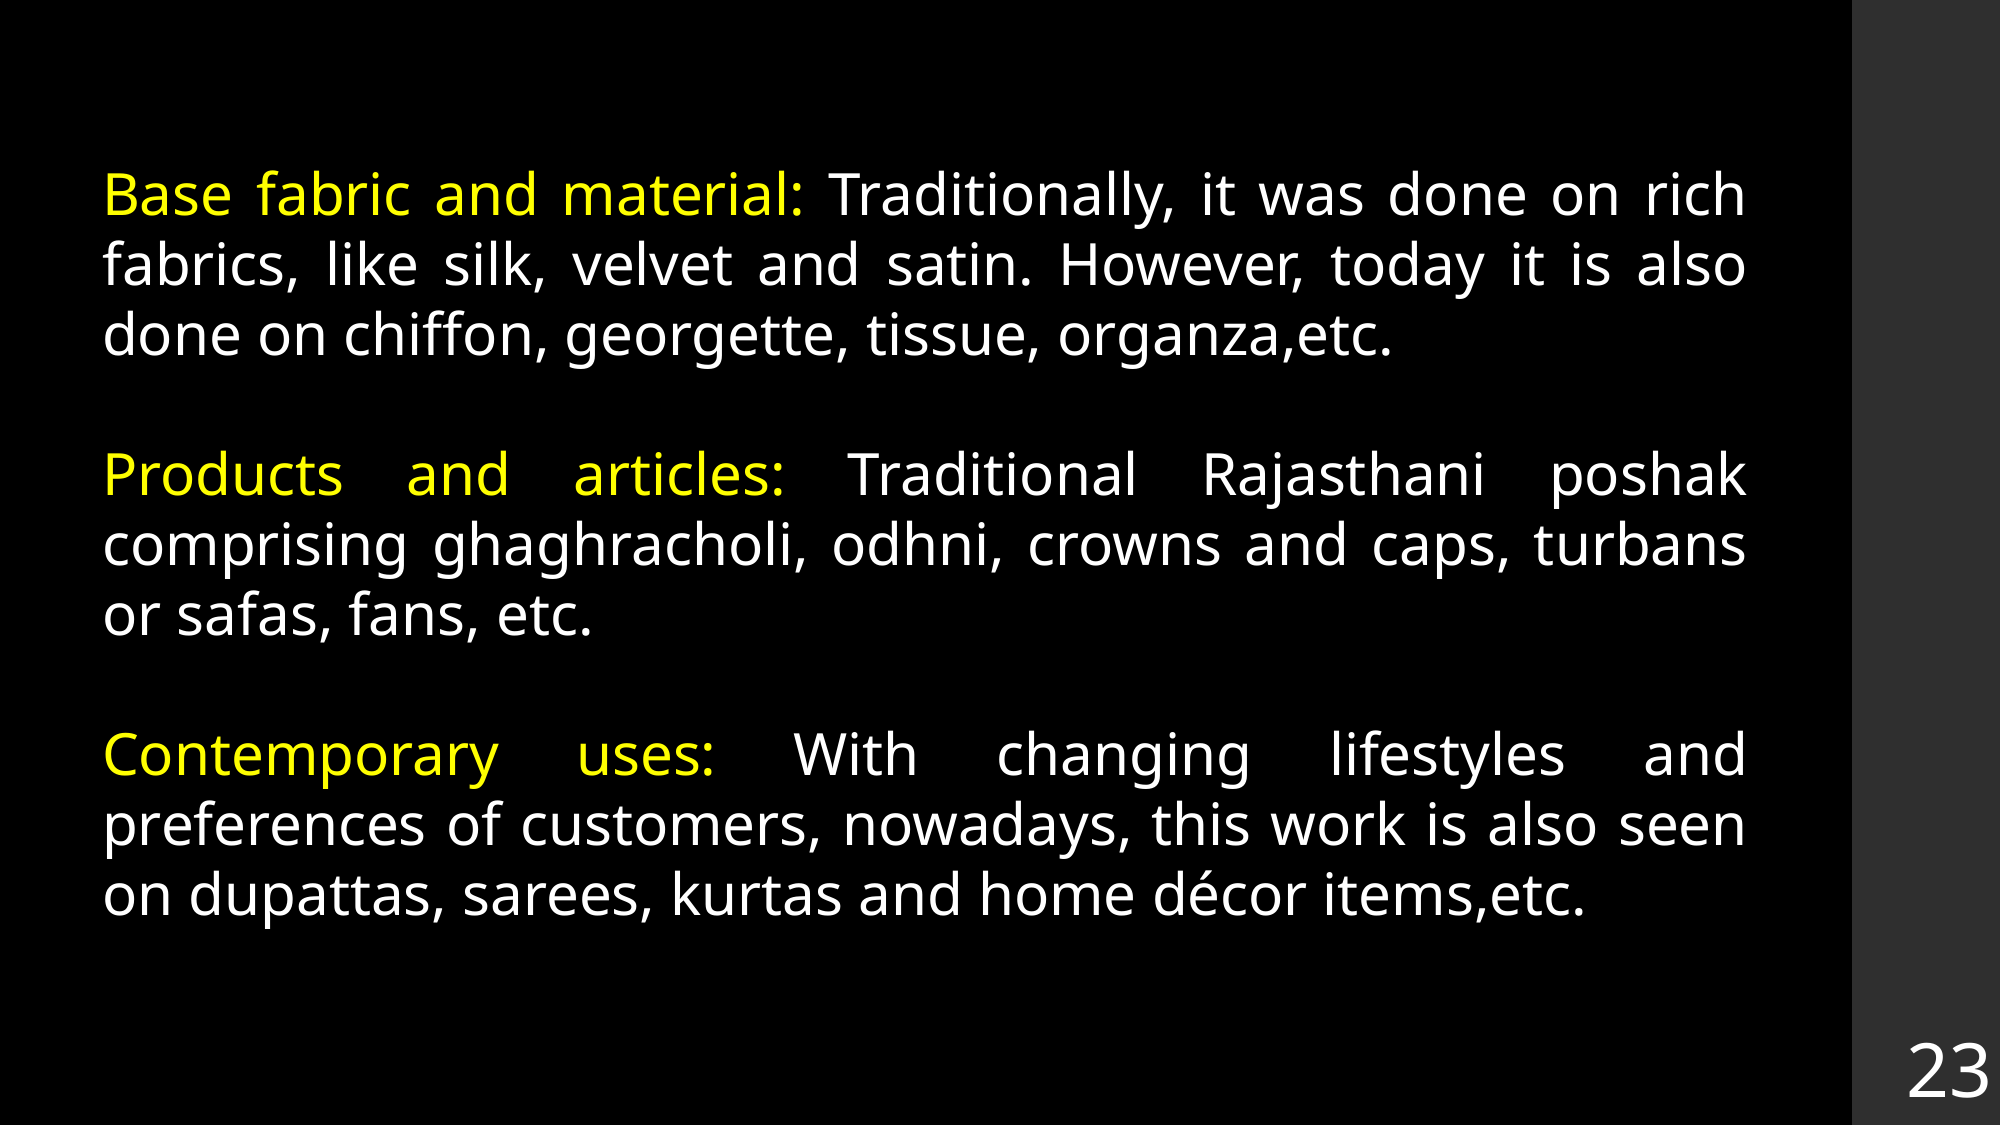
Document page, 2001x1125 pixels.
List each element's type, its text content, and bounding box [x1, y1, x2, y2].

slide_number 23 [1902, 1022, 2000, 1125]
text_box Base fabric and material: Traditionally, it was done on rich fabrics, like silk, velvet and satin. However, today it is also done on chiffon, georgette, tissue, organza,etc. Products and articles: Traditional Rajasthani poshak comprising ghaghracholi, odhni, crowns and caps, turbans or safas, fans, etc. Contemporary uses: With changing lifestyles and preferences of customers, nowadays, this work is also seen on dupattas, sarees, kurtas and home décor items,etc. [87, 149, 1763, 935]
